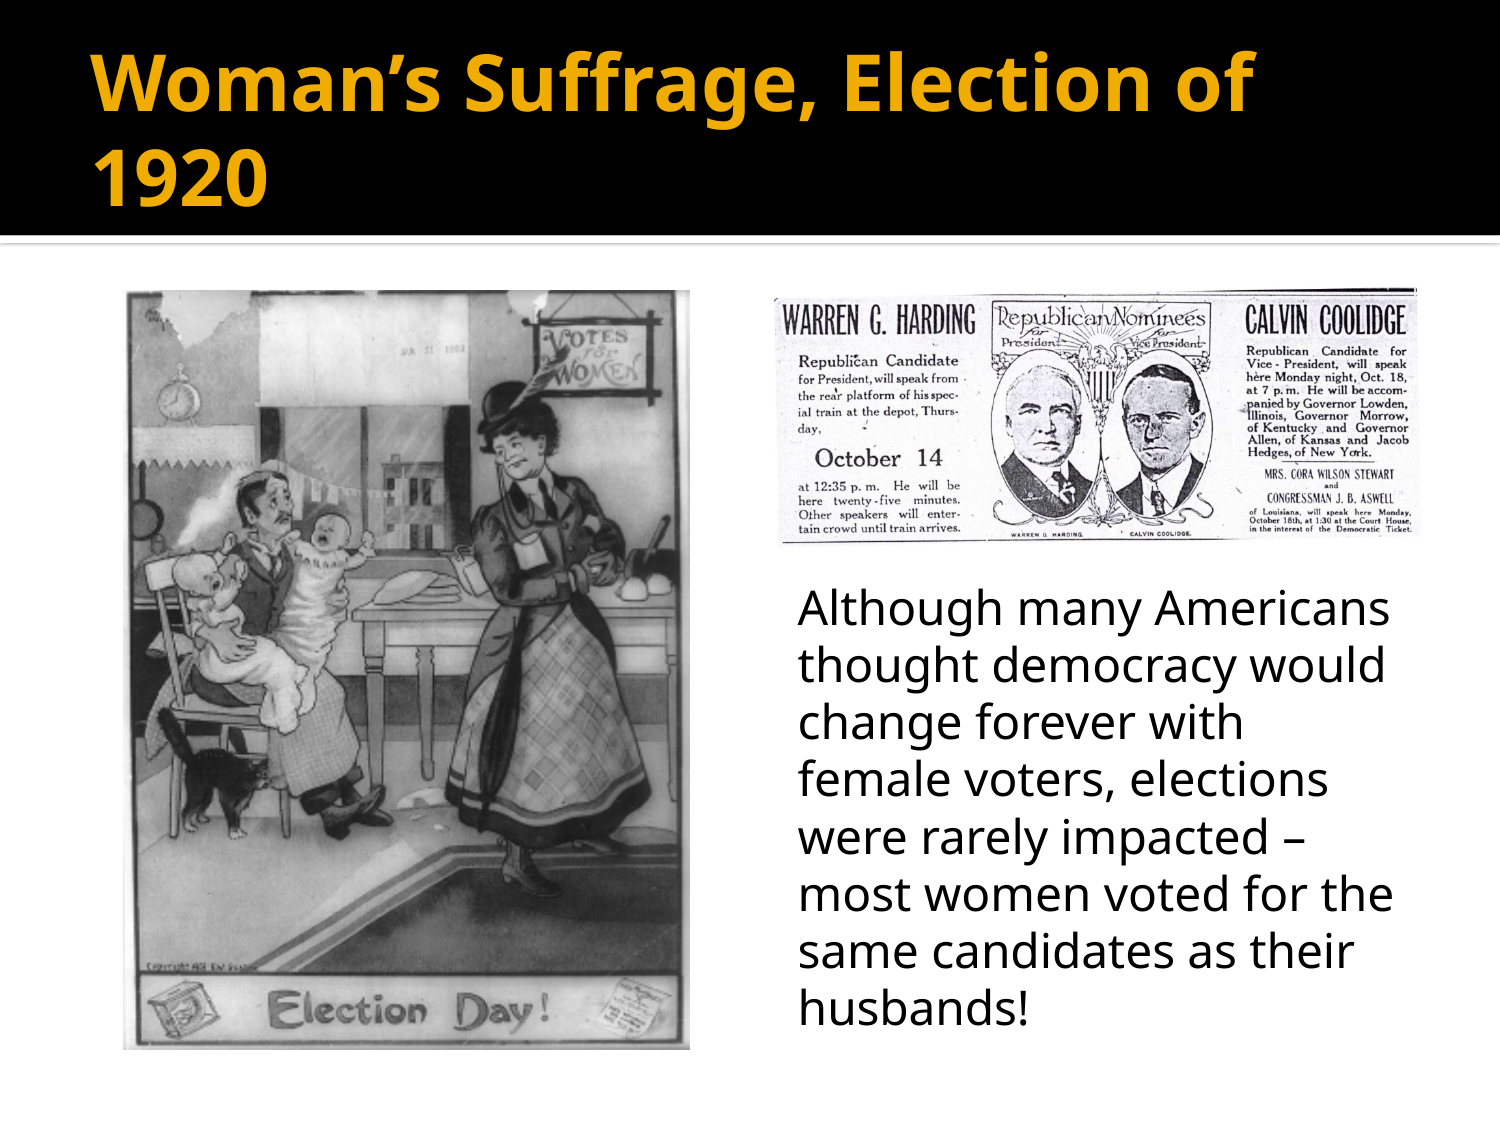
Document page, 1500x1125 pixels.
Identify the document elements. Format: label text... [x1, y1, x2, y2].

picture [774, 287, 1421, 547]
text_box [0, 0, 1500, 75]
title Woman’s Suffrage, Election of 1920 [75, 75, 1425, 231]
list Although many Americans thought democracy would change forever with female voters, elections were rarely impacted – most women voted for the same candidates as their husbands! [725, 562, 1425, 1050]
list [123, 290, 690, 1050]
